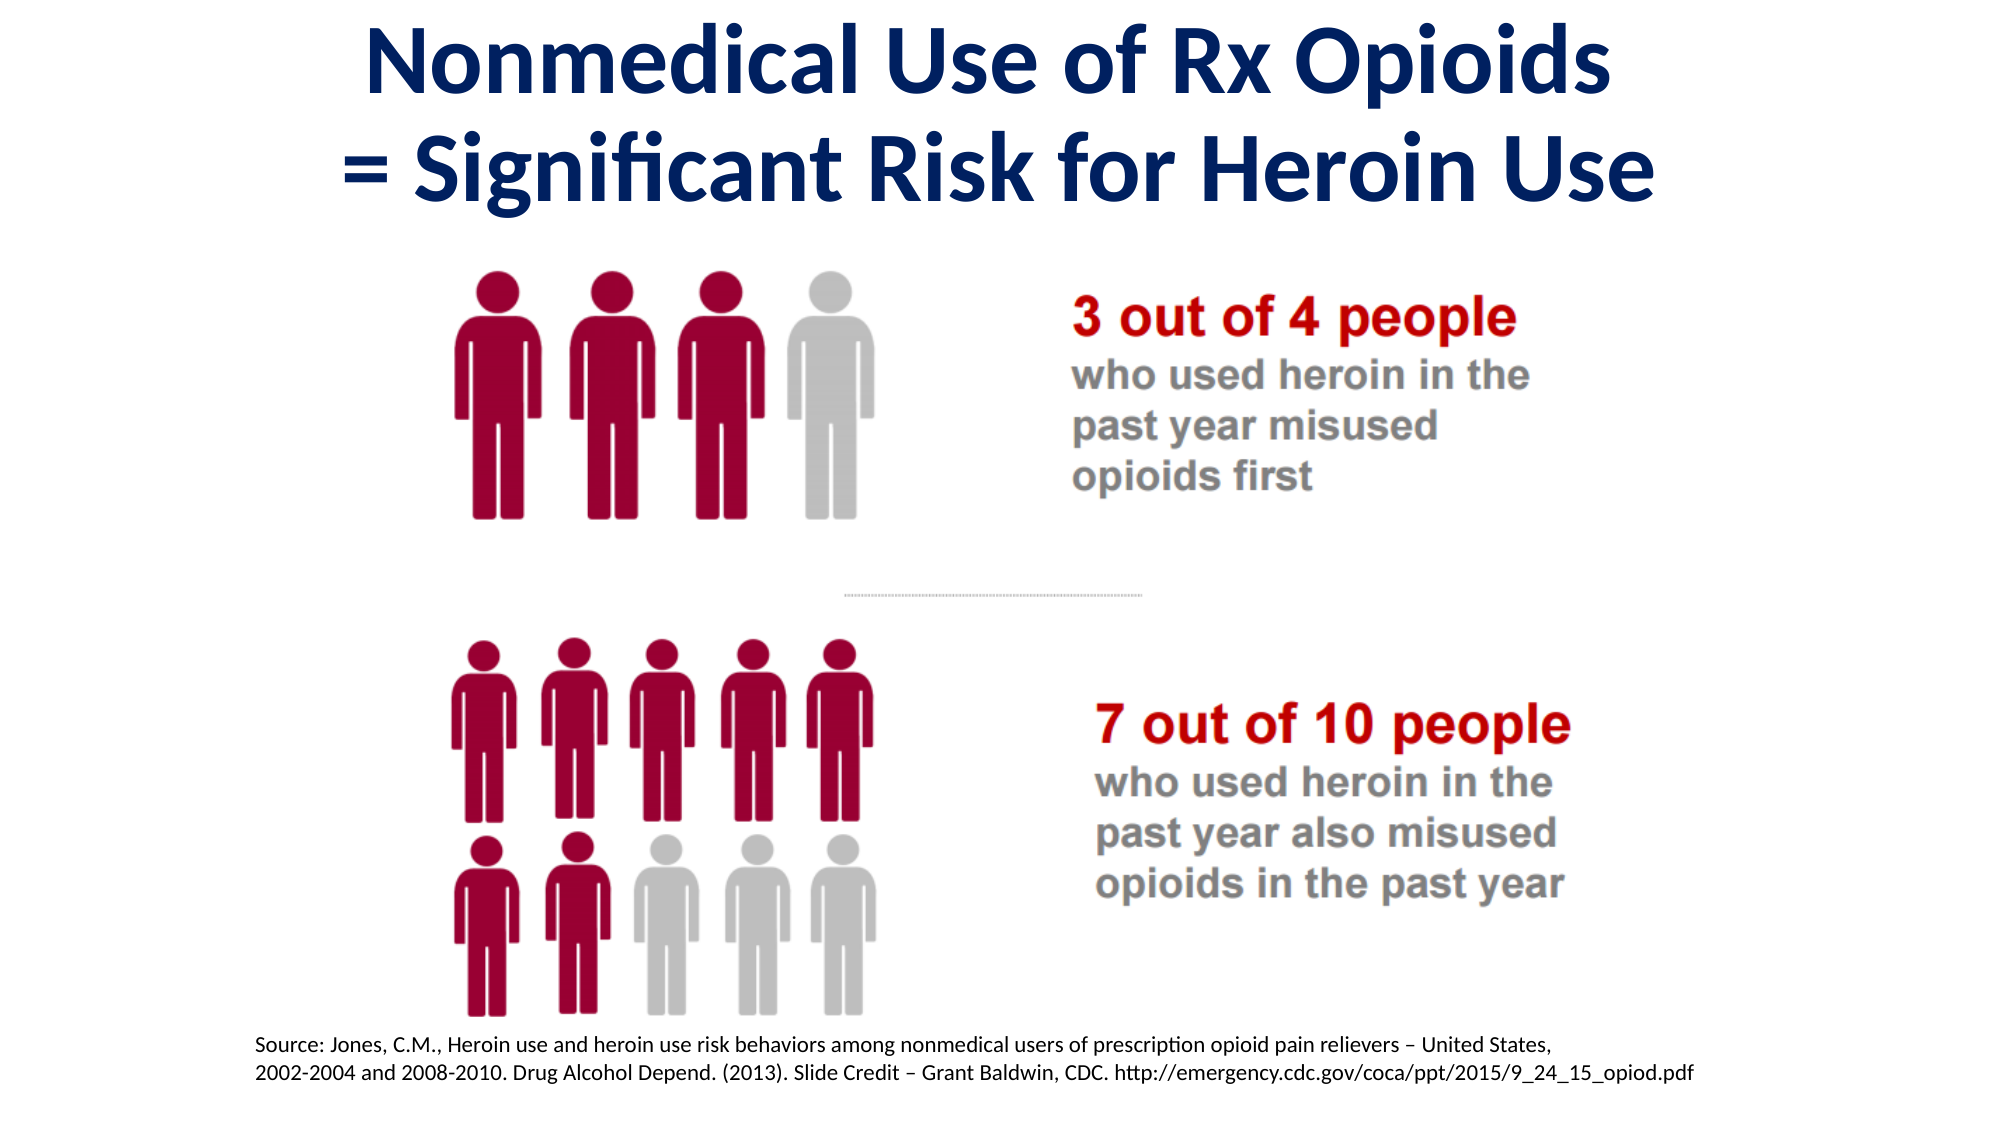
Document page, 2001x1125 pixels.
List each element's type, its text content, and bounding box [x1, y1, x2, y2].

text_box Source: Jones, C.M., Heroin use and heroin use risk behaviors among nonmedical users of prescription opioid pain relievers – United States, 2002-2004 and 2008-2010. Drug Alcohol Depend. (2013). Slide Credit – Grant Baldwin, CDC. http://emergency.cdc.gov/coca/ppt/2015/9_24_15_opiod.pdf [240, 1022, 1713, 1092]
text_box Nonmedical Use of Rx Opioids = Significant Risk for Heroin Use [0, 0, 2000, 269]
picture [423, 262, 1577, 1017]
